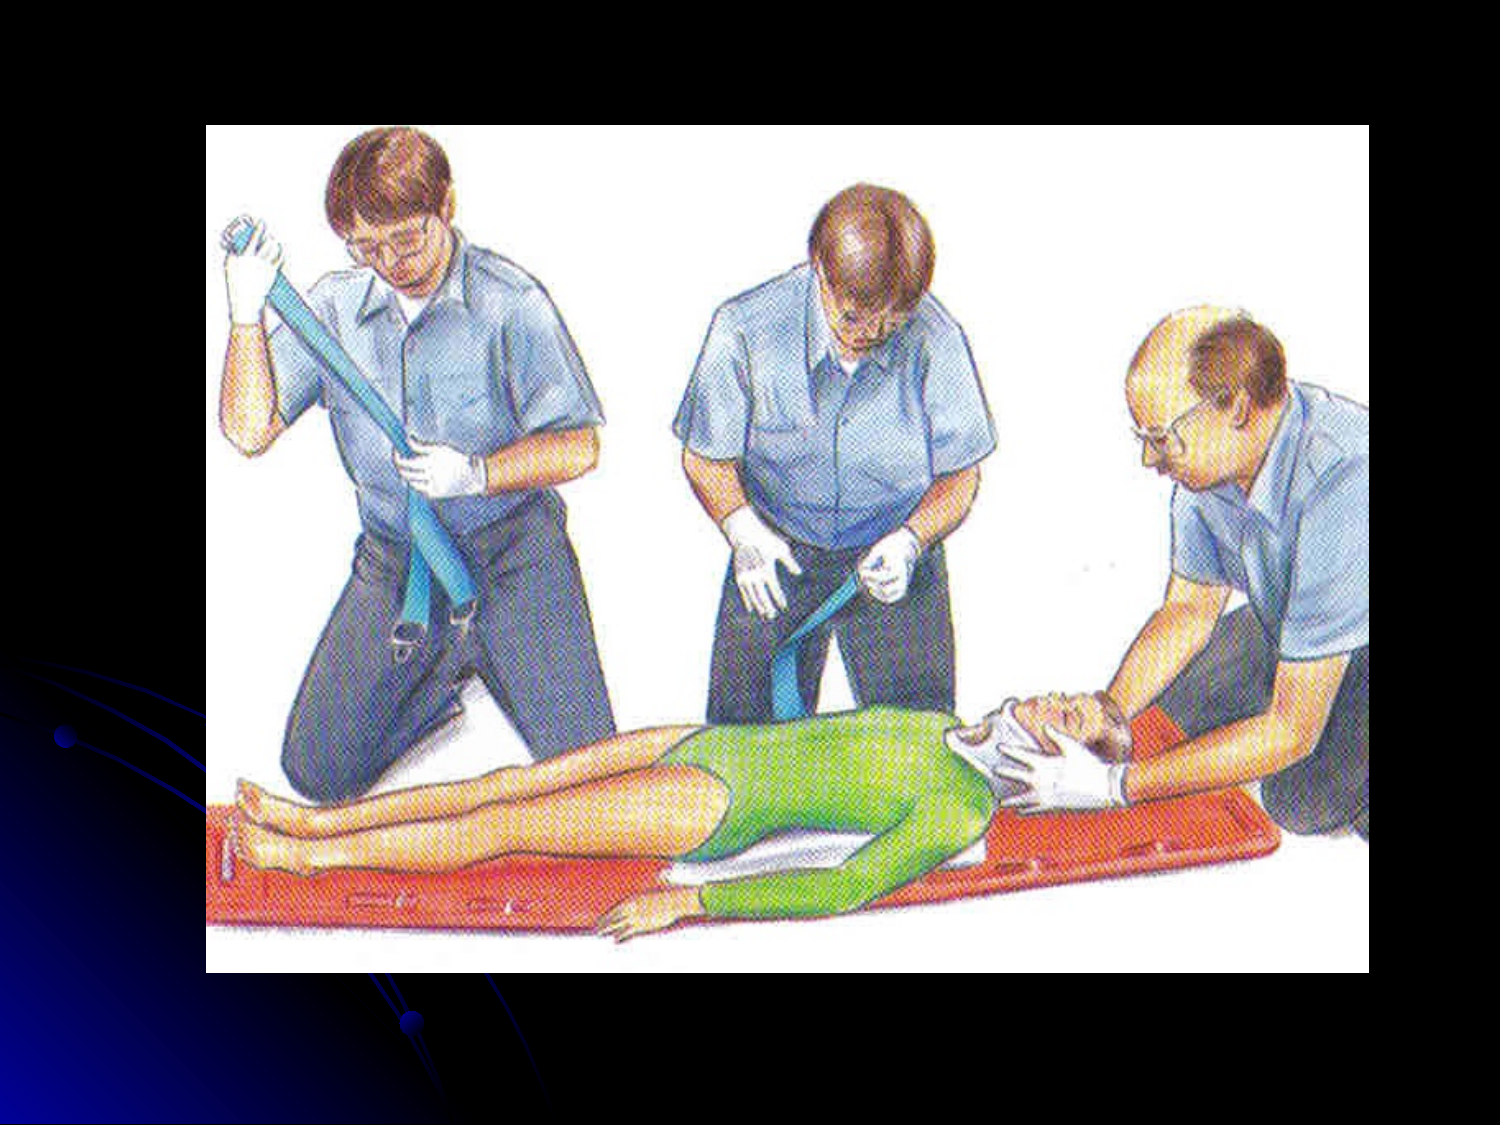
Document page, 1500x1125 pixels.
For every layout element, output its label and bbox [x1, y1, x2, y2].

list [206, 125, 1369, 973]
